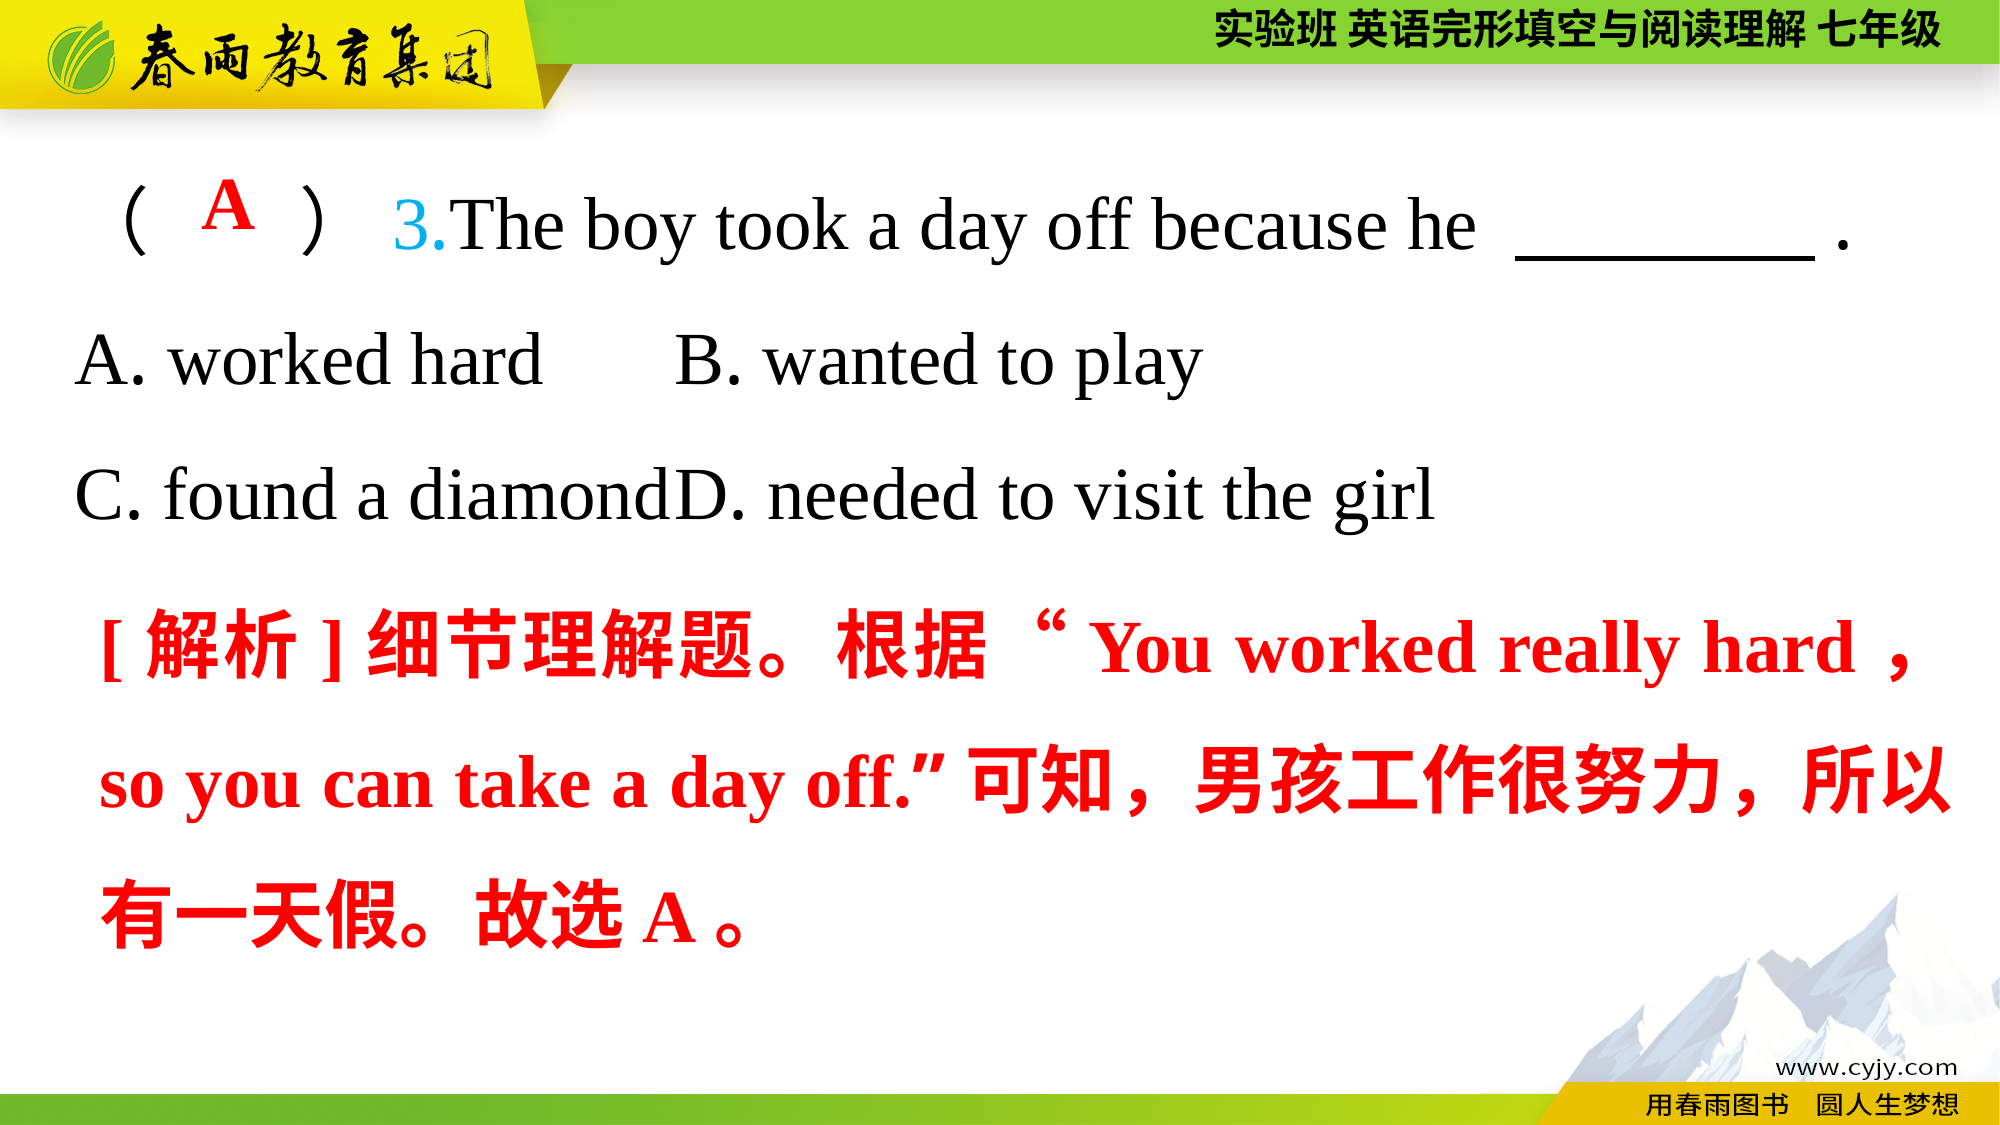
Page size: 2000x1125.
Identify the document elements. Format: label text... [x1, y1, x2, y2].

text_box [解析]细节理解题。根据“You worked really hard， so you can take a day off.”可知，男孩工作很努力，所以有一天假。故选A。 [84, 545, 1969, 966]
list （ ）3.The boy took a day off because he . A. worked hard B. wanted to play C. found a diamond D. needed to visit the girl [59, 122, 1944, 530]
picture [0, 0, 2000, 1125]
